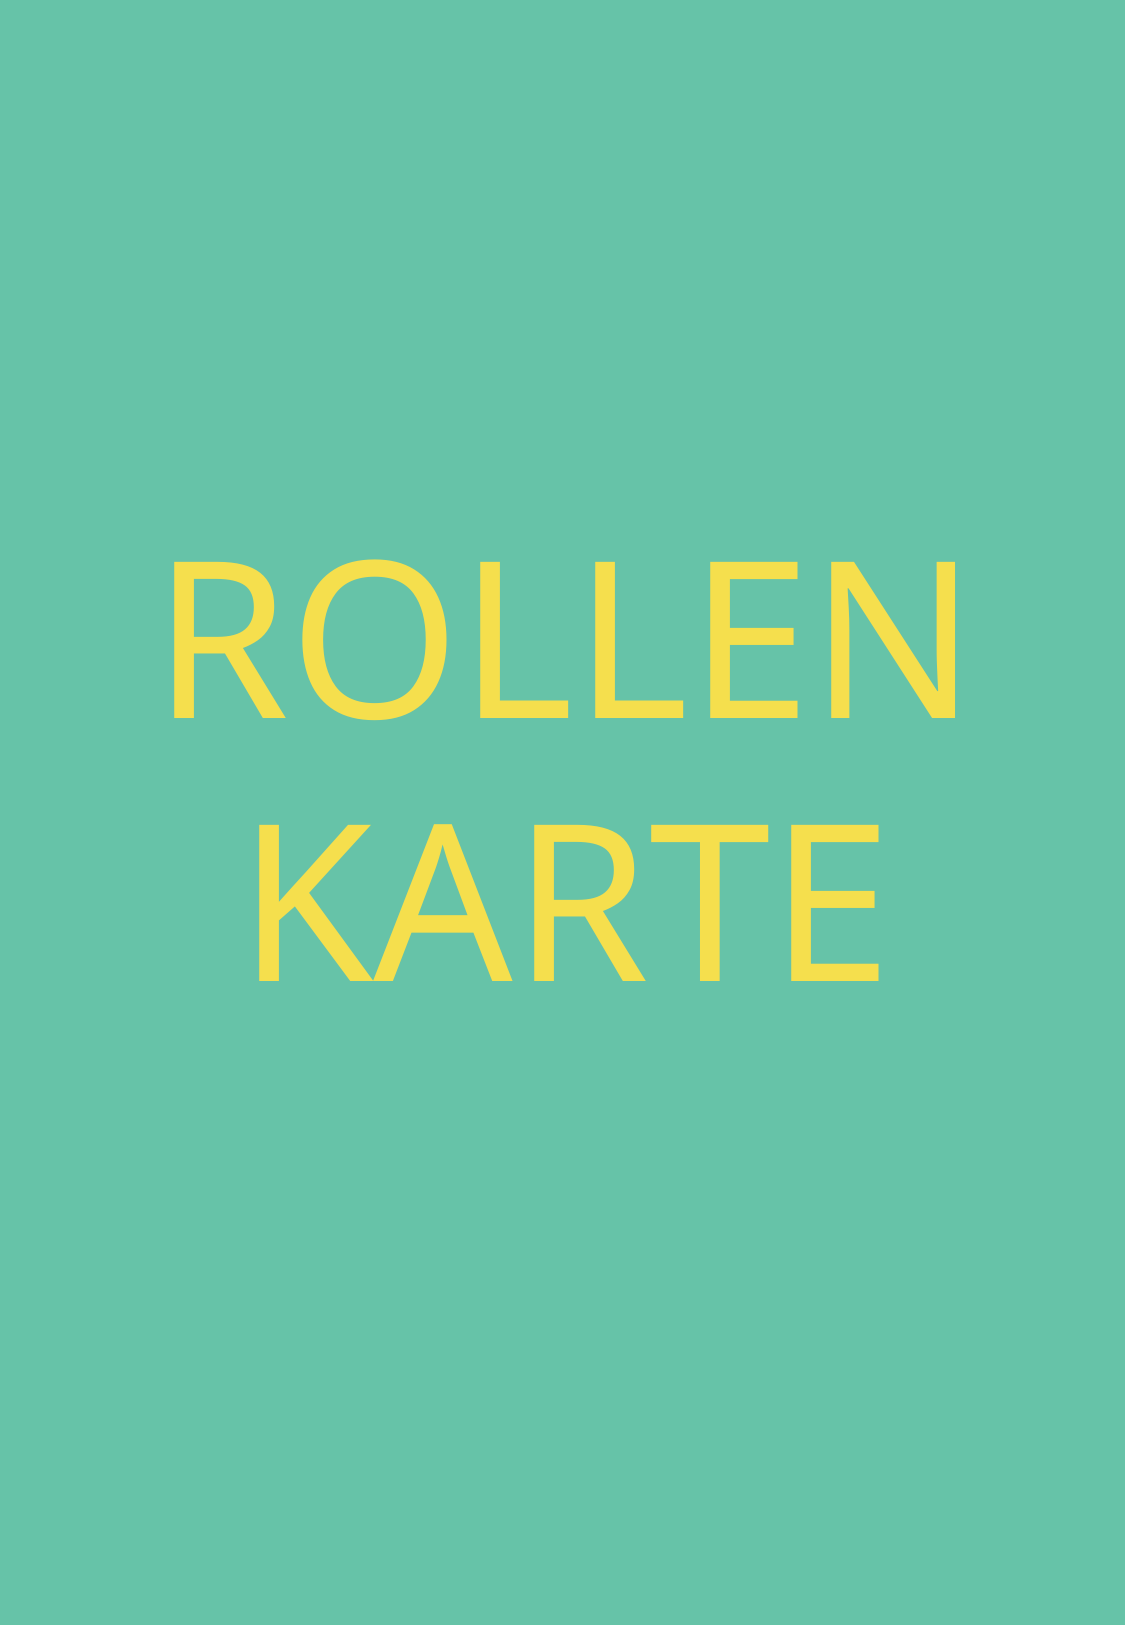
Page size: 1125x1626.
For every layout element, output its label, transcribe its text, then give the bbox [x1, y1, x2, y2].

text_box ROLLENKARTE [107, 492, 1024, 1033]
text_box [0, 0, 1125, 1625]
